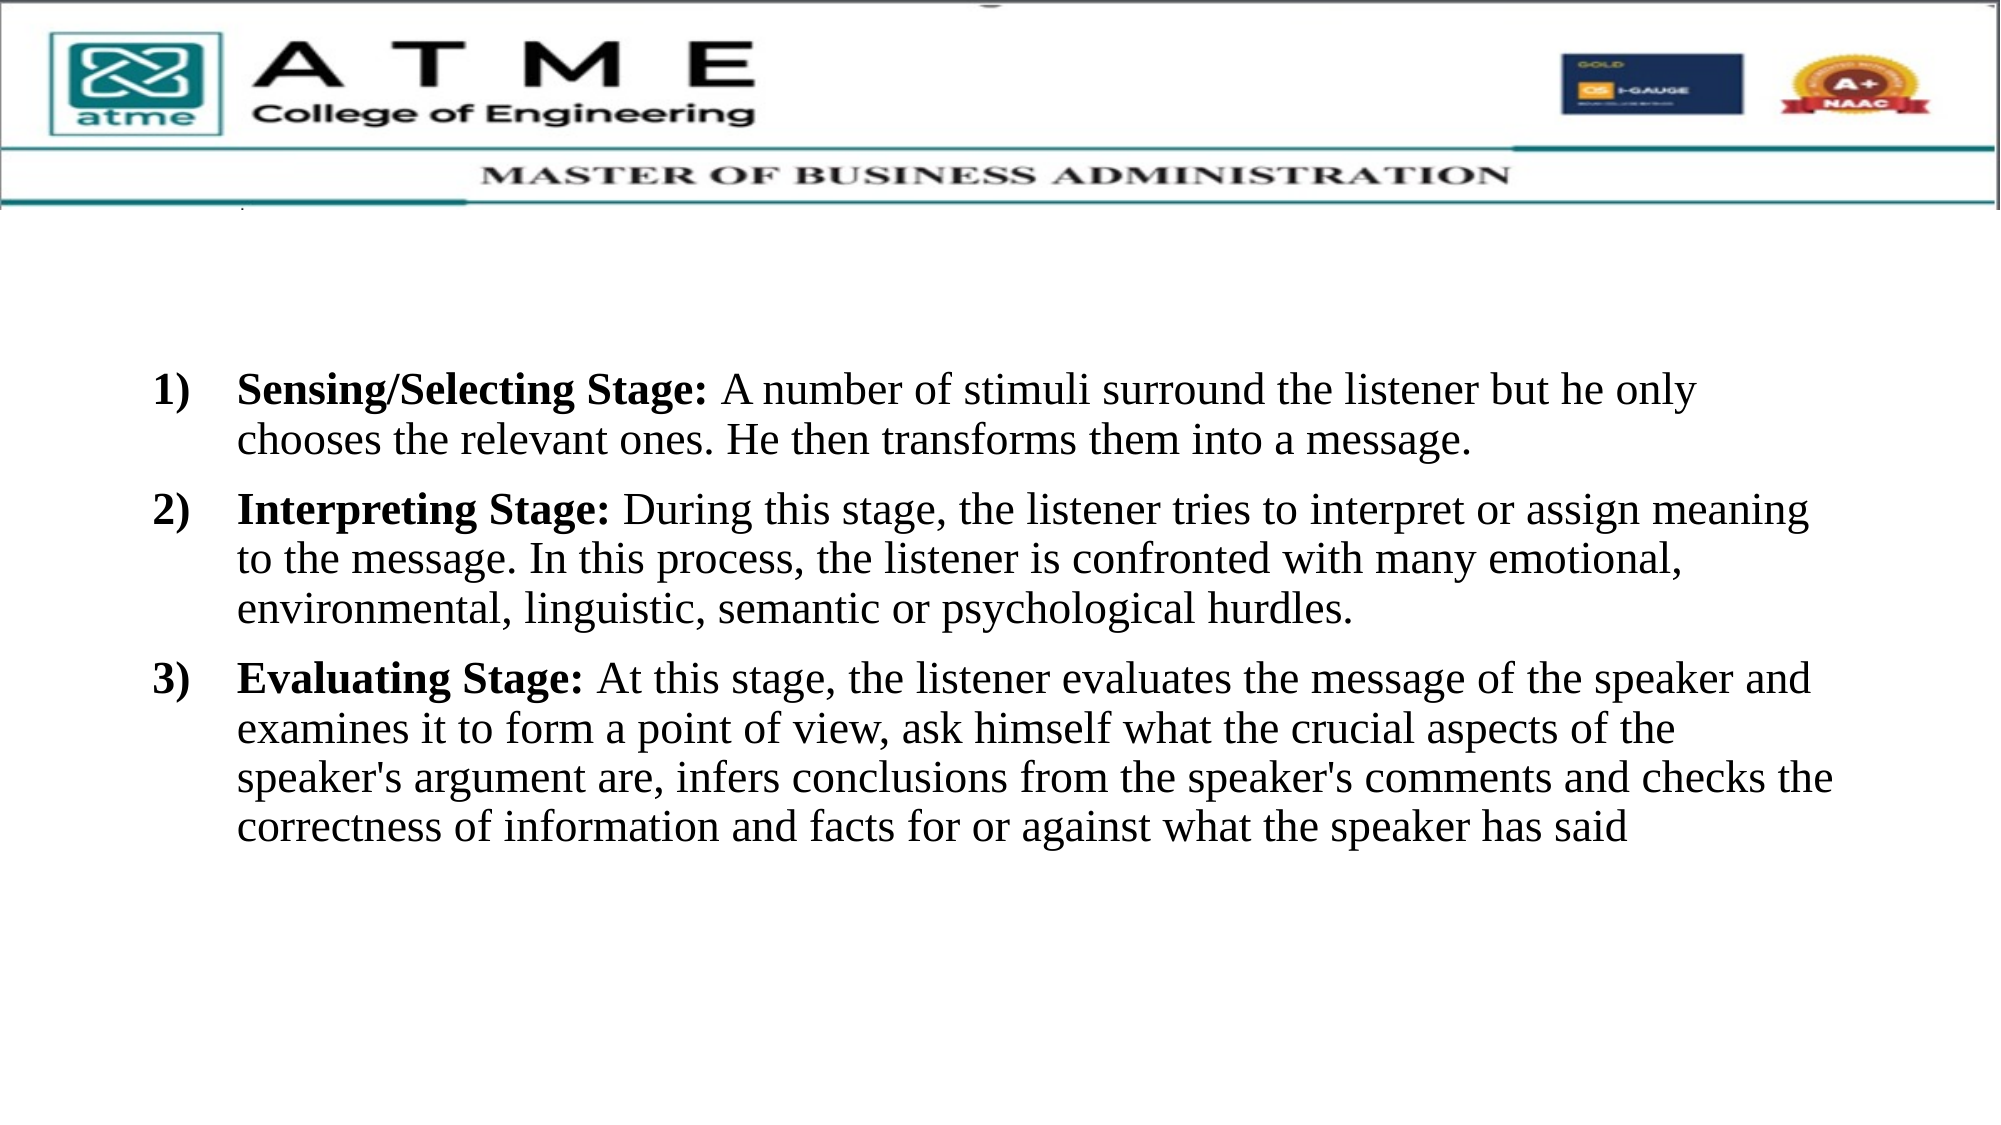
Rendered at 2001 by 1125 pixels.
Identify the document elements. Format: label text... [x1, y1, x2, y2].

list Sensing/Selecting Stage: A number of stimuli surround the listener but he only chooses the relevant ones. He then transforms them into a message. Interpreting Stage: During this stage, the listener tries to interpret or assign meaning to the message. In this process, the listener is confronted with many emotional, environmental, linguistic, semantic or psychological hurdles. Evaluating Stage: At this stage, the listener evaluates the message of the speaker and examines it to form a point of view, ask himself what the crucial aspects of the speaker's argument are, infers conclusions from the speaker's comments and checks the correctness of information and facts for or against what the speaker has said [137, 357, 1863, 987]
picture [0, 0, 2000, 210]
